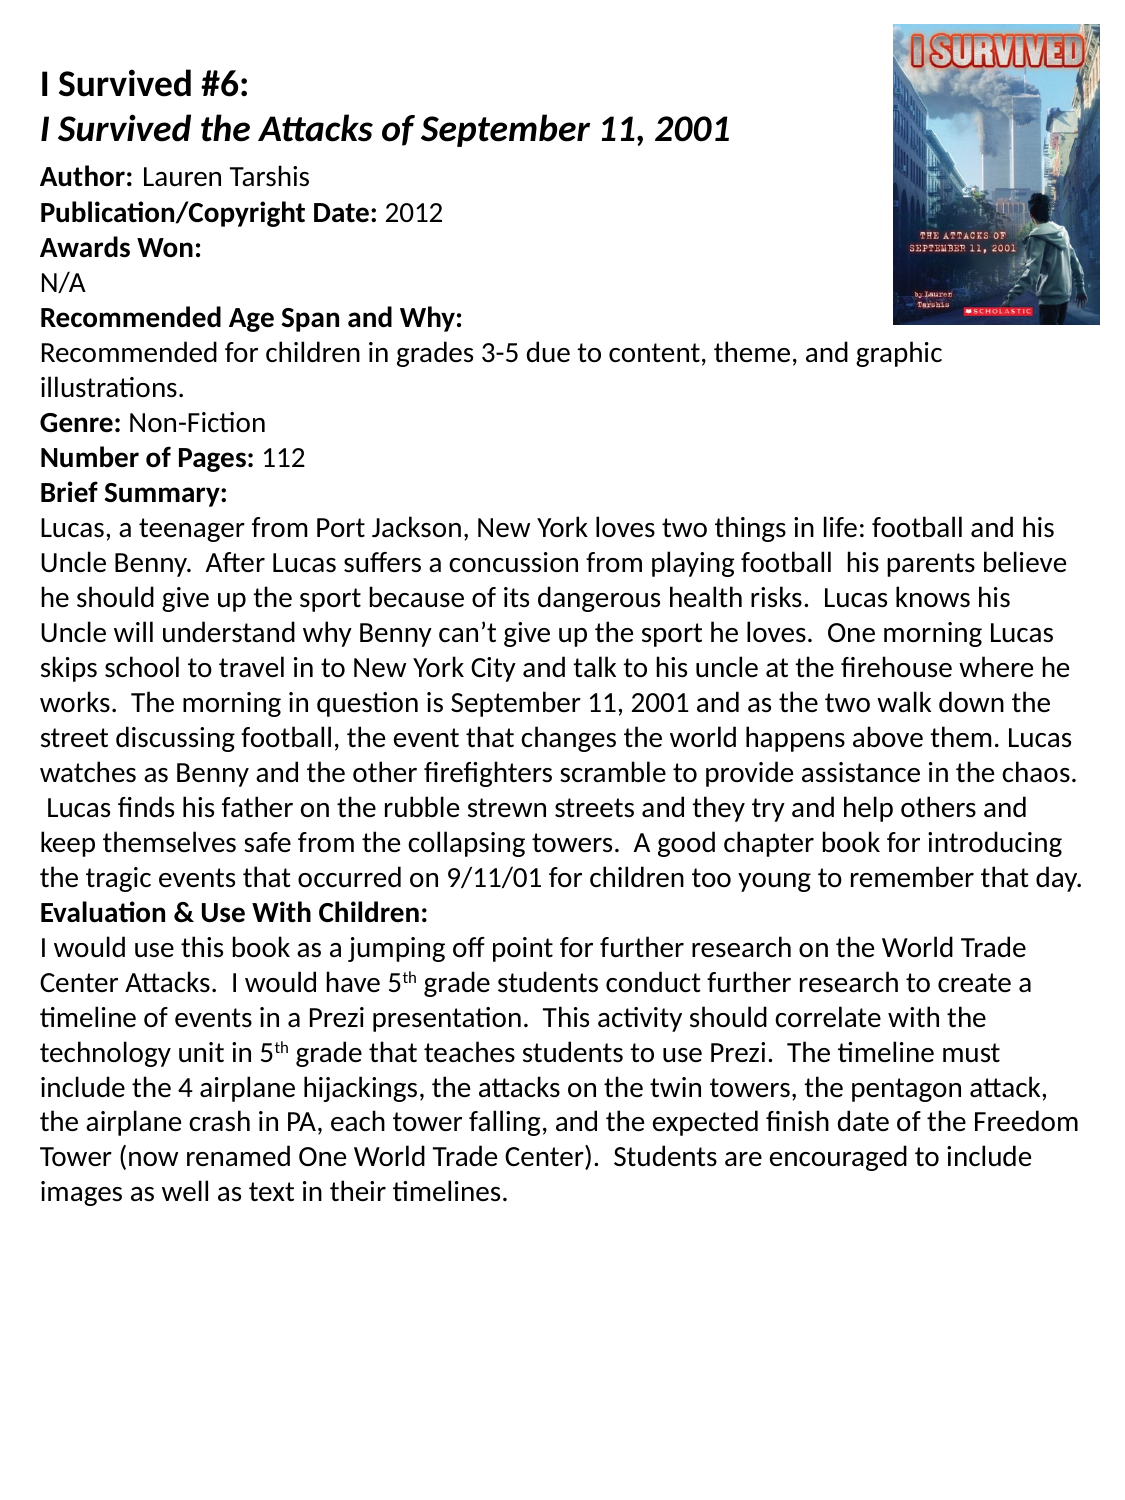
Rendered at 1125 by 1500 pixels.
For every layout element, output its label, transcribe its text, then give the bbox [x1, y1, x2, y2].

picture [893, 24, 1101, 326]
text_box I Survived #6: I Survived the Attacks of September 11, 2001 Author: Lauren Tarshis Publication/Copyright Date: 2012 Awards Won: N/A Recommended Age Span and Why: Recommended for children in grades 3-5 due to content, theme, and graphic illustrations. Genre: Non-Fiction Number of Pages: 112 Brief Summary: Lucas, a teenager from Port Jackson, New York loves two things in life: football and his Uncle Benny. After Lucas suffers a concussion from playing football his parents believe he should give up the sport because of its dangerous health risks. Lucas knows his Uncle will understand why Benny can’t give up the sport he loves. One morning Lucas skips school to travel in to New York City and talk to his uncle at the firehouse where he works. The morning in question is September 11, 2001 and as the two walk down the street discussing football, the event that changes the world happens above them. Lucas watches as Benny and the other firefighters scramble to provide assistance in the chaos. Lucas finds his father on the rubble strewn streets and they try and help others and keep themselves safe from the collapsing towers. A good chapter book for introducing the tragic events that occurred on 9/11/01 for children too young to remember that day. Evaluation & Use With Children: I would use this book as a jumping off point for further research on the World Trade Center Attacks. I would have 5th grade students conduct further research to create a timeline of events in a Prezi presentation. This activity should correlate with the technology unit in 5th grade that teaches students to use Prezi. The timeline must include the 4 airplane hijackings, the attacks on the twin towers, the pentagon attack, the airplane crash in PA, each tower falling, and the expected finish date of the Freedom Tower (now renamed One World Trade Center). Students are encouraged to include images as well as text in their timelines. [24, 51, 1100, 1216]
